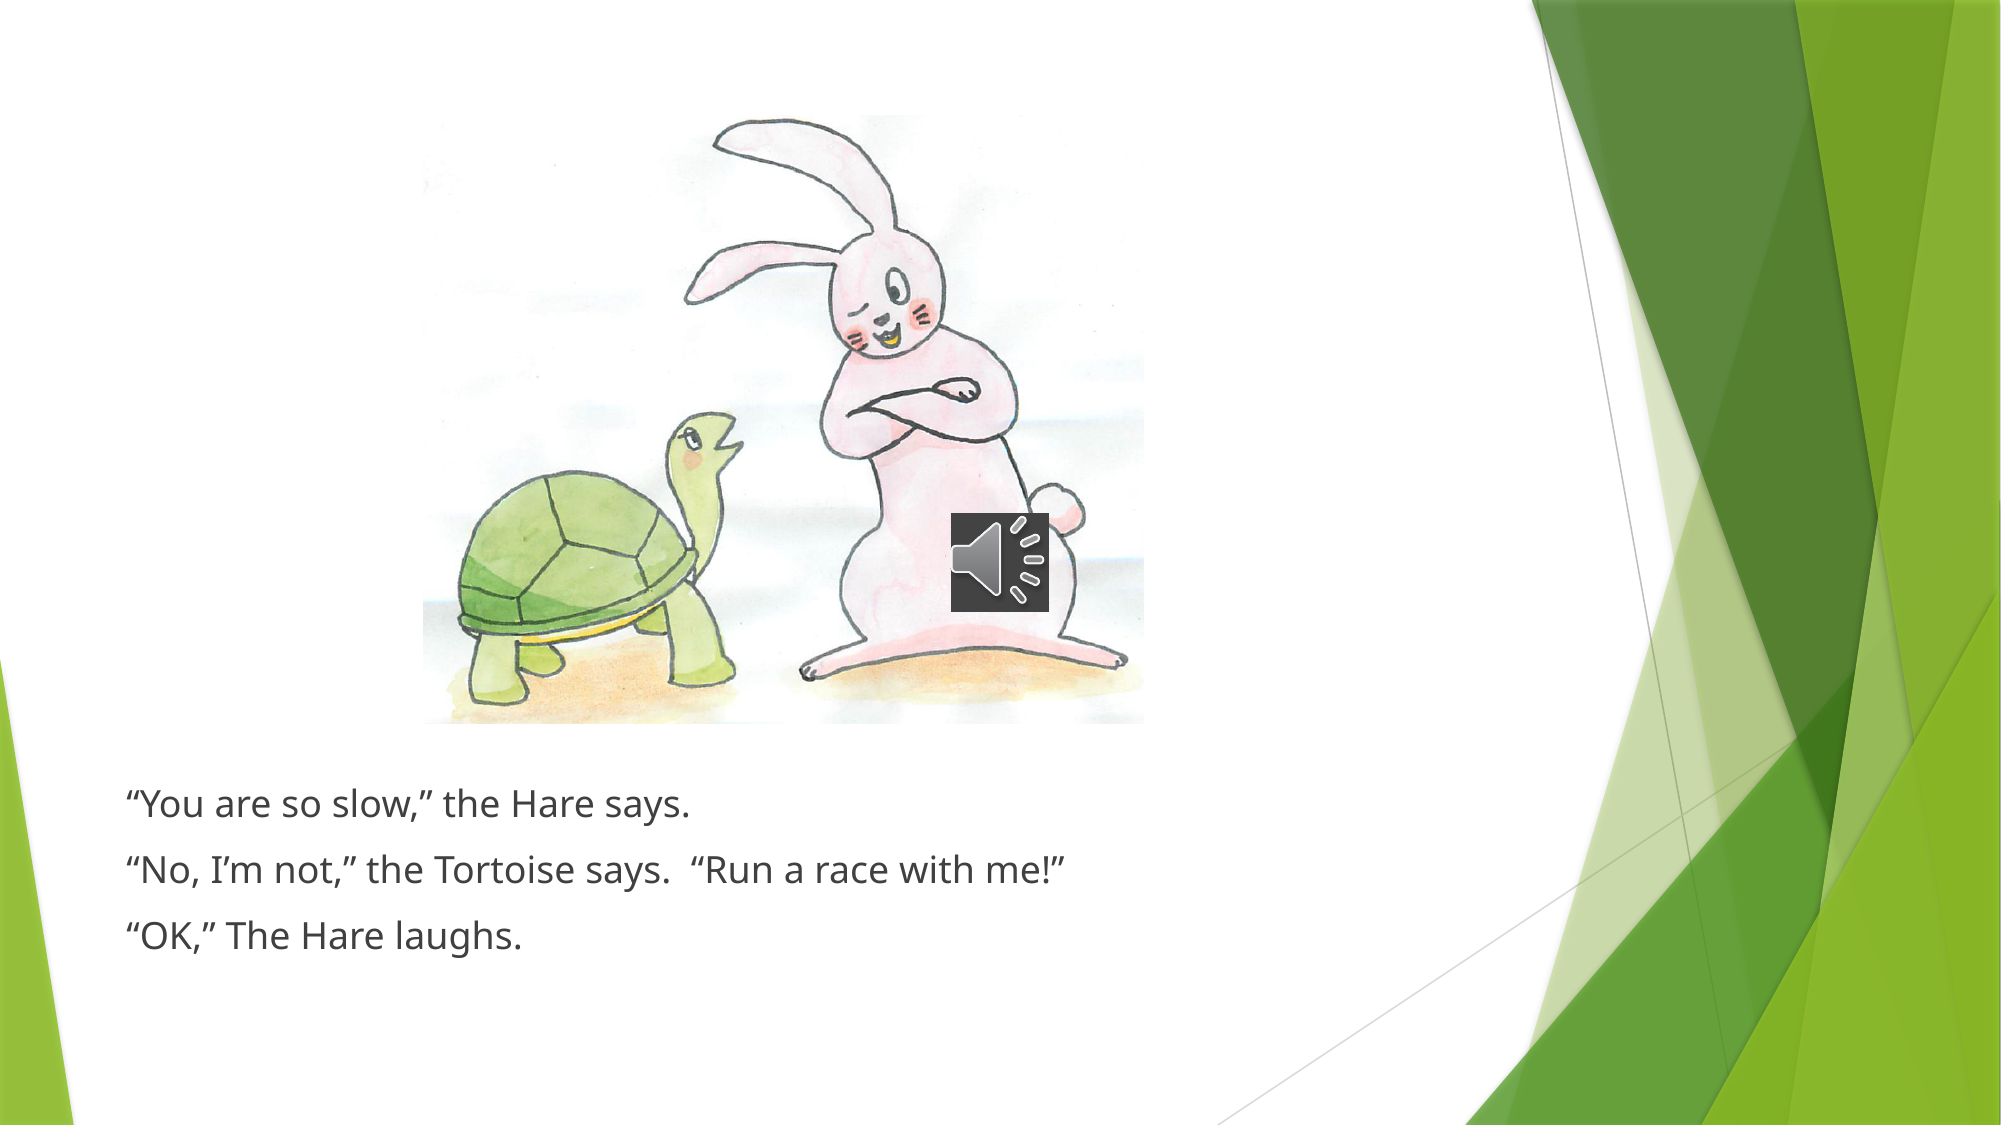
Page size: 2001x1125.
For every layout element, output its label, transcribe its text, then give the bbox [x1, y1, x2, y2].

picture [422, 114, 1145, 724]
list “You are so slow,” the Hare says. “No, I’m not,” the Tortoise says. “Run a race with me!” “OK,” The Hare laughs. [111, 772, 1522, 992]
